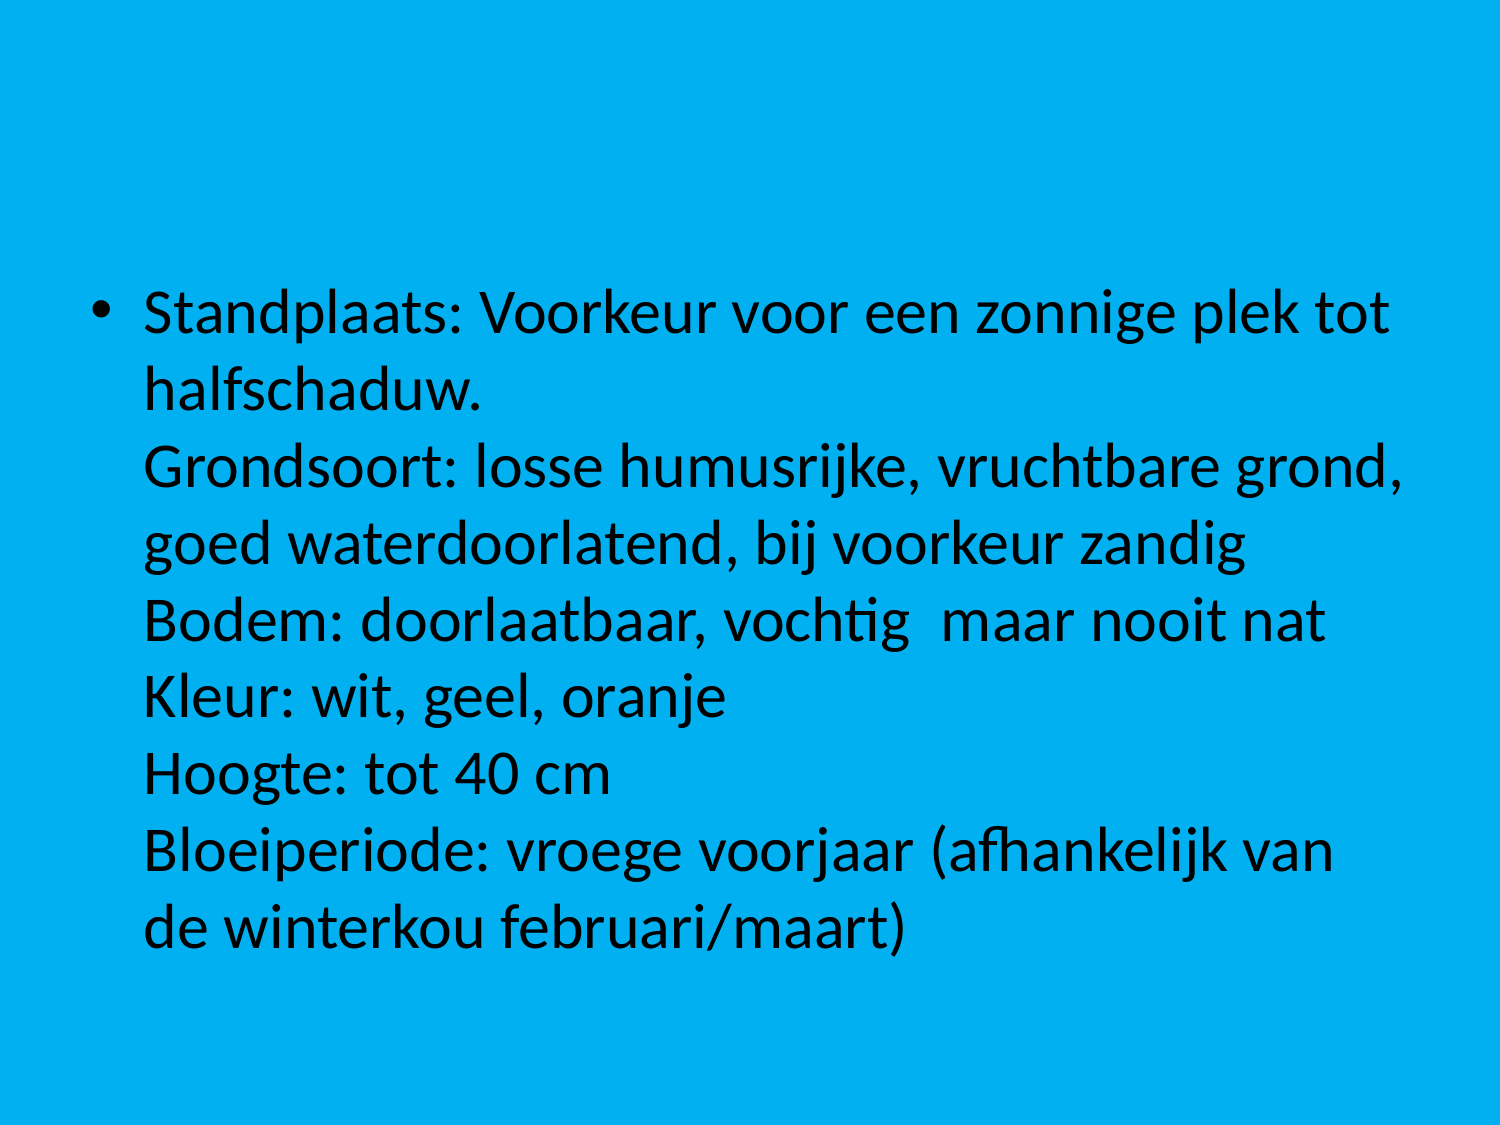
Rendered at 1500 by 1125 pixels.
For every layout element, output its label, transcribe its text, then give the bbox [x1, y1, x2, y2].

list Standplaats: Voorkeur voor een zonnige plek tot halfschaduw. Grondsoort: losse humusrijke, vruchtbare grond, goed waterdoorlatend, bij voorkeur zandig Bodem: doorlaatbaar, vochtig maar nooit nat Kleur: wit, geel, oranje Hoogte: tot 40 cm Bloeiperiode: vroege voorjaar (afhankelijk van de winterkou februari/maart) [75, 262, 1425, 1005]
